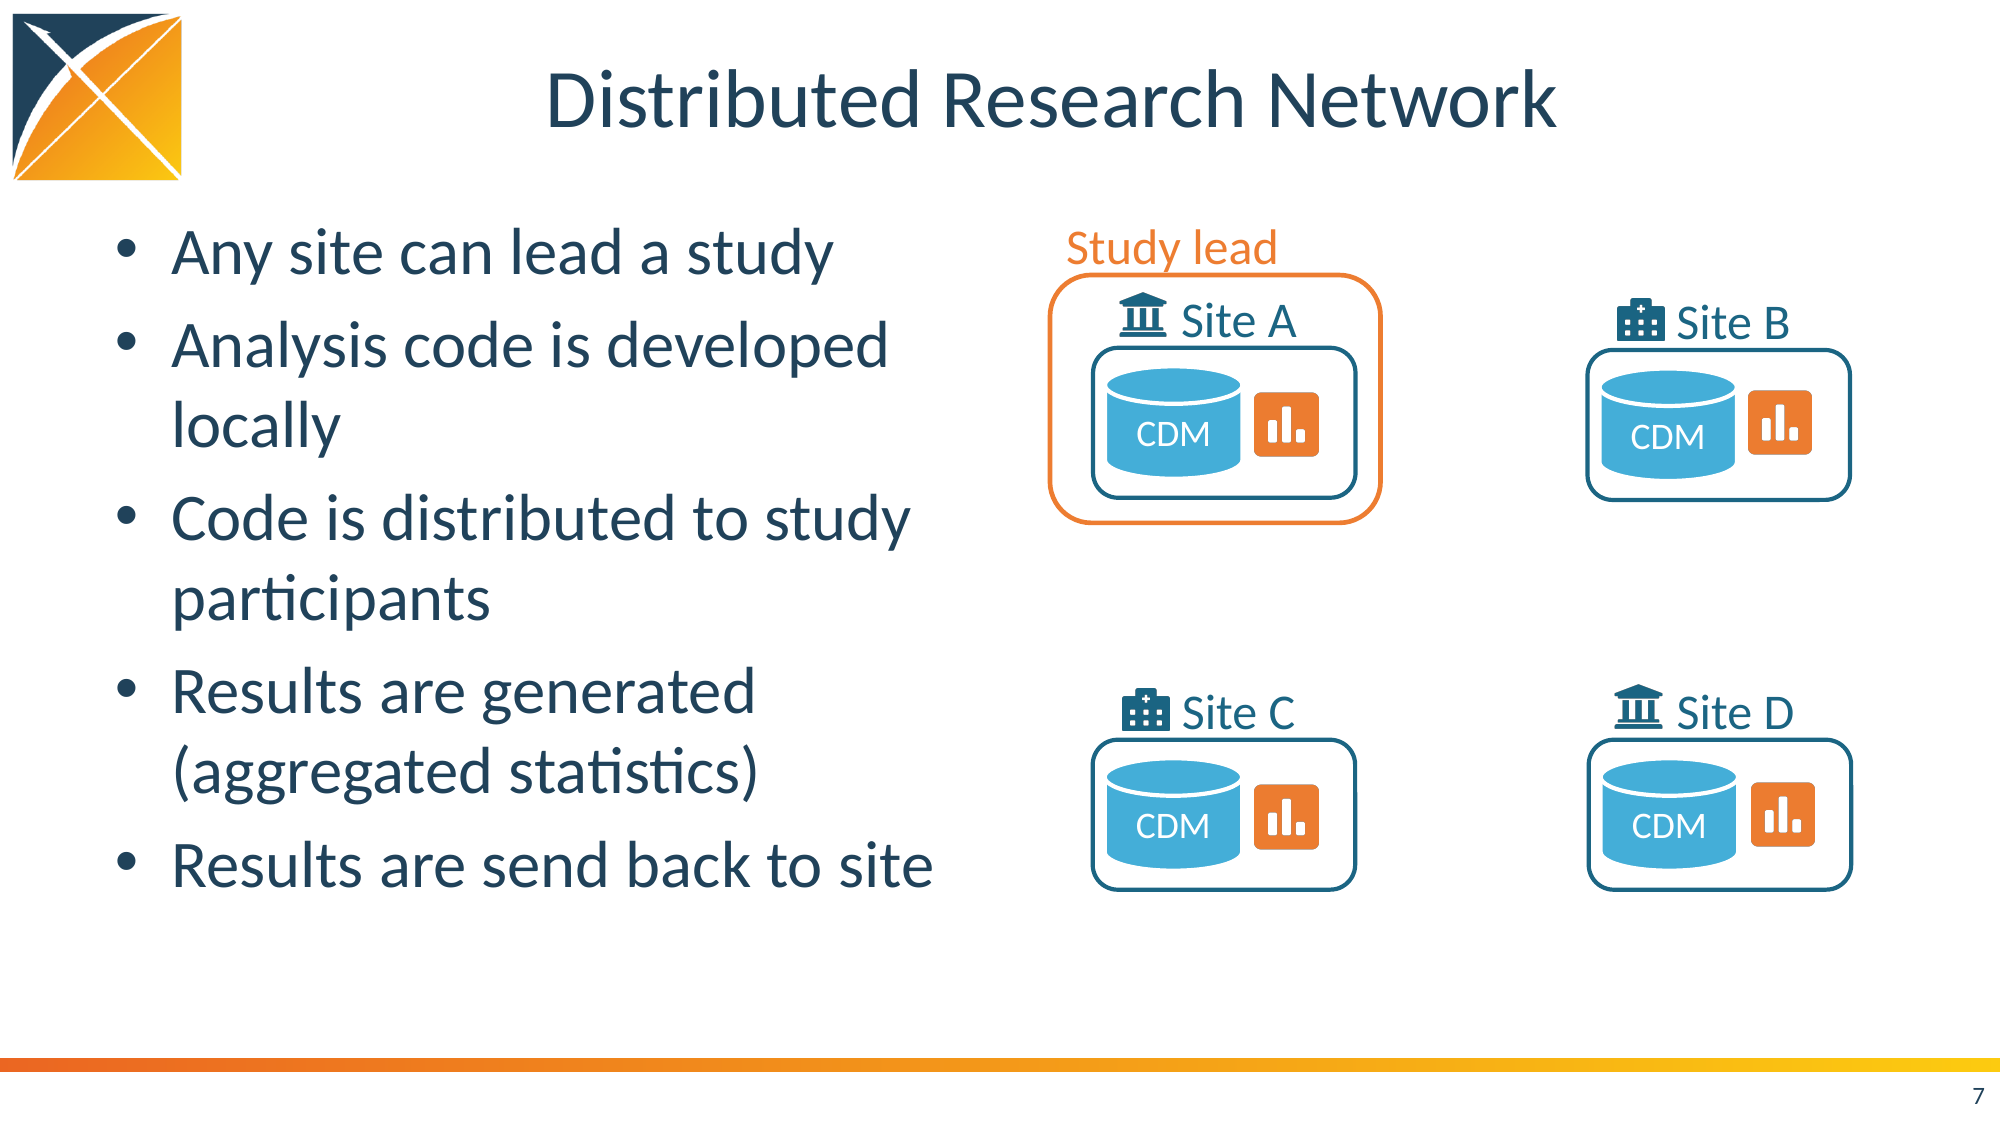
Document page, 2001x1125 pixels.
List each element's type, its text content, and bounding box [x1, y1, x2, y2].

picture [1254, 780, 1319, 854]
text_box CDM [1597, 366, 1740, 484]
title Distributed Research Network [205, 24, 1900, 163]
text_box Study lead [1051, 207, 1294, 283]
text_box Site B [1661, 282, 1806, 357]
picture [1750, 777, 1815, 852]
text_box [1586, 737, 1854, 892]
text_box Site D [1661, 671, 1810, 747]
picture [0, 0, 206, 200]
picture [1117, 289, 1169, 340]
picture [1613, 681, 1664, 732]
text_box CDM [1598, 756, 1741, 873]
list Any site can lead a study Analysis code is developed locally Code is distributed to study participants Results are generated (aggregated statistics) Results are send back to site [99, 200, 950, 1005]
picture [1617, 298, 1665, 341]
text_box [1585, 347, 1853, 503]
picture [1122, 688, 1170, 731]
text_box CDM [1102, 756, 1245, 873]
text_box [1047, 272, 1383, 525]
slide_number 7 [1533, 1065, 2000, 1125]
picture [1254, 388, 1319, 462]
text_box [1090, 737, 1358, 892]
picture [1748, 385, 1813, 460]
text_box Site C [1167, 671, 1311, 747]
